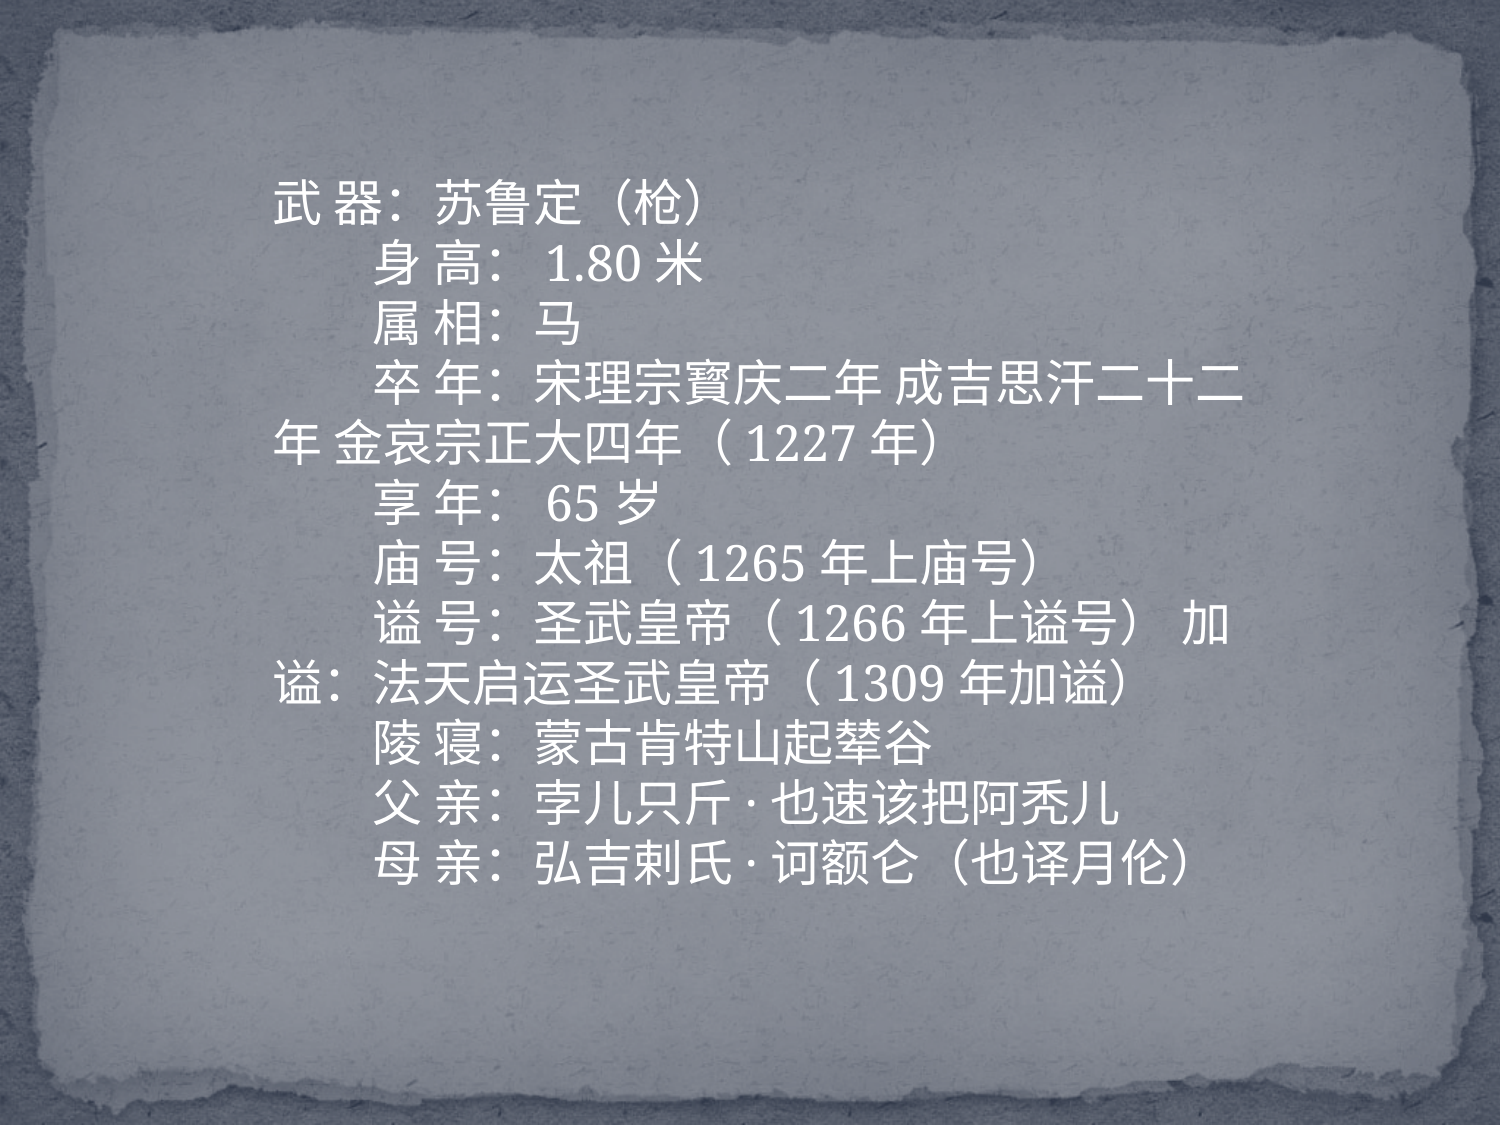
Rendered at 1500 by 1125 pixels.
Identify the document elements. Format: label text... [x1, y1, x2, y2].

text_box 武 器：苏鲁定（枪） 身 高：1.80米 属 相：马 卒 年：宋理宗寳庆二年 成吉思汗二十二年 金哀宗正大四年（1227年） 享 年：65岁 庙 号：太祖（1265年上庙号） 谥 号：圣武皇帝（1266年上谥号） 加谥：法天启运圣武皇帝（1309年加谥） 陵 寝：蒙古肯特山起辇谷 父 亲：孛儿只斤·也速该把阿秃儿 母 亲：弘吉剌氏·诃额仑（也译月伦） [257, 163, 1278, 944]
